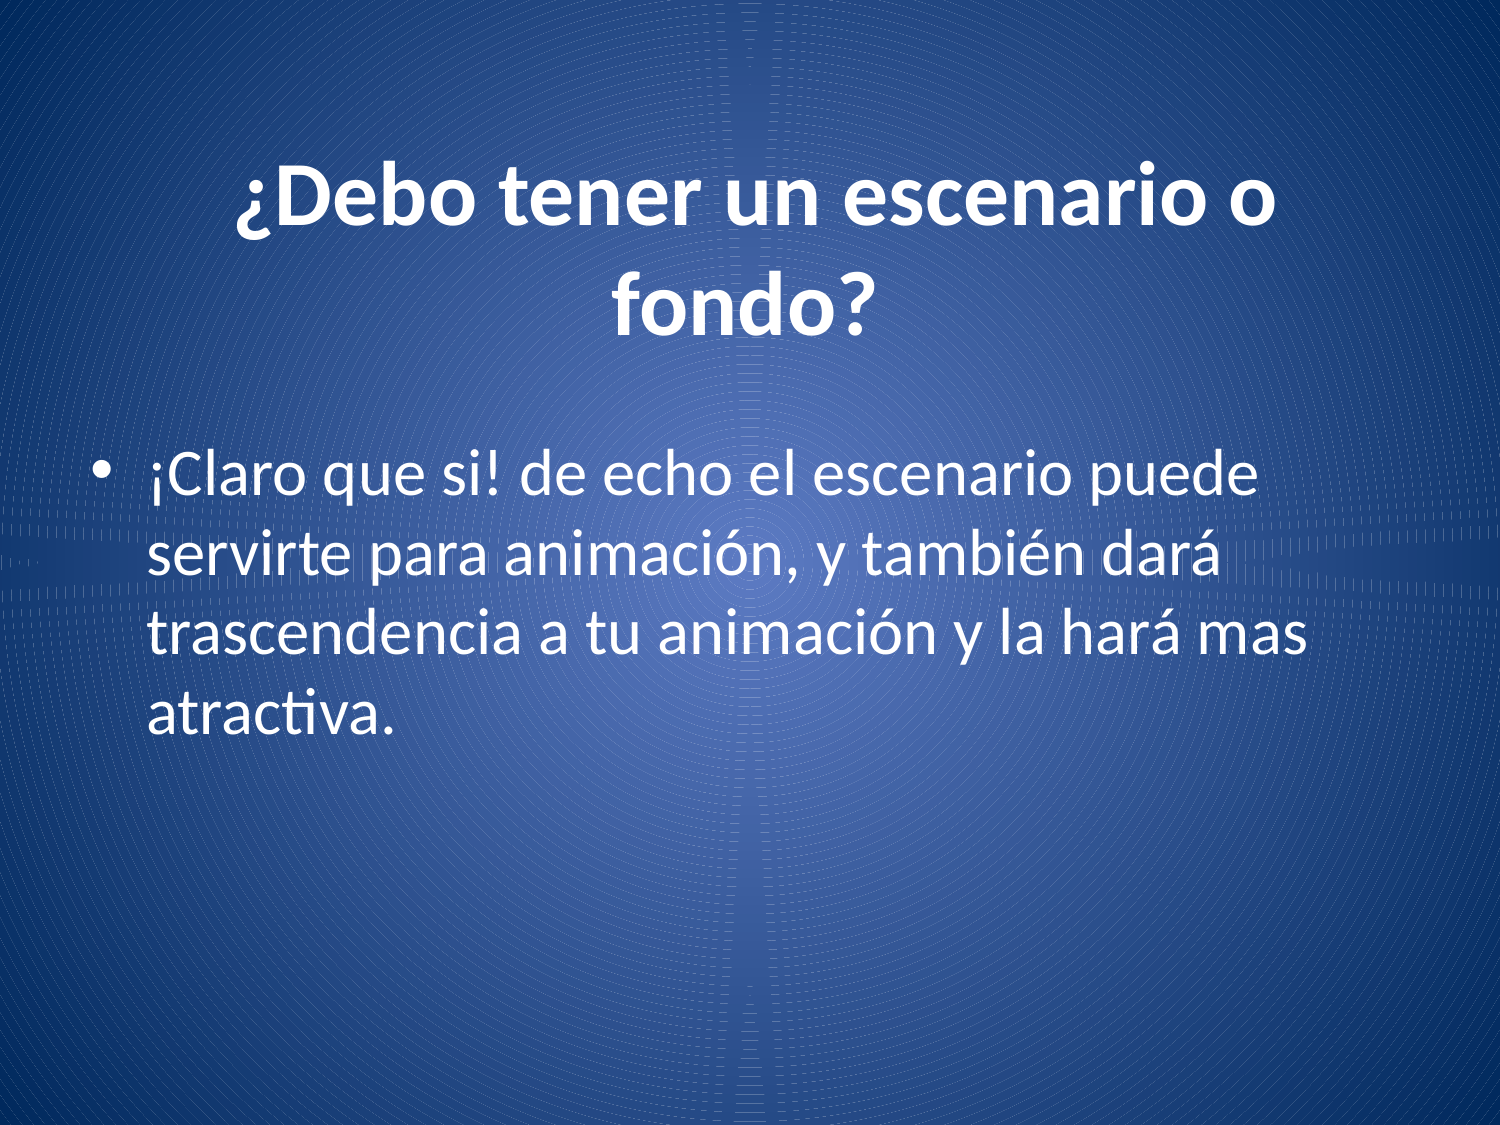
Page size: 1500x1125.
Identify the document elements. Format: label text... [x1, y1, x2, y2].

title ¿Debo tener un escenario o fondo? [64, 101, 1447, 386]
list ¡Claro que si! de echo el escenario puede servirte para animación, y también dará trascendencia a tu animación y la hará mas atractiva. [75, 420, 1425, 1005]
